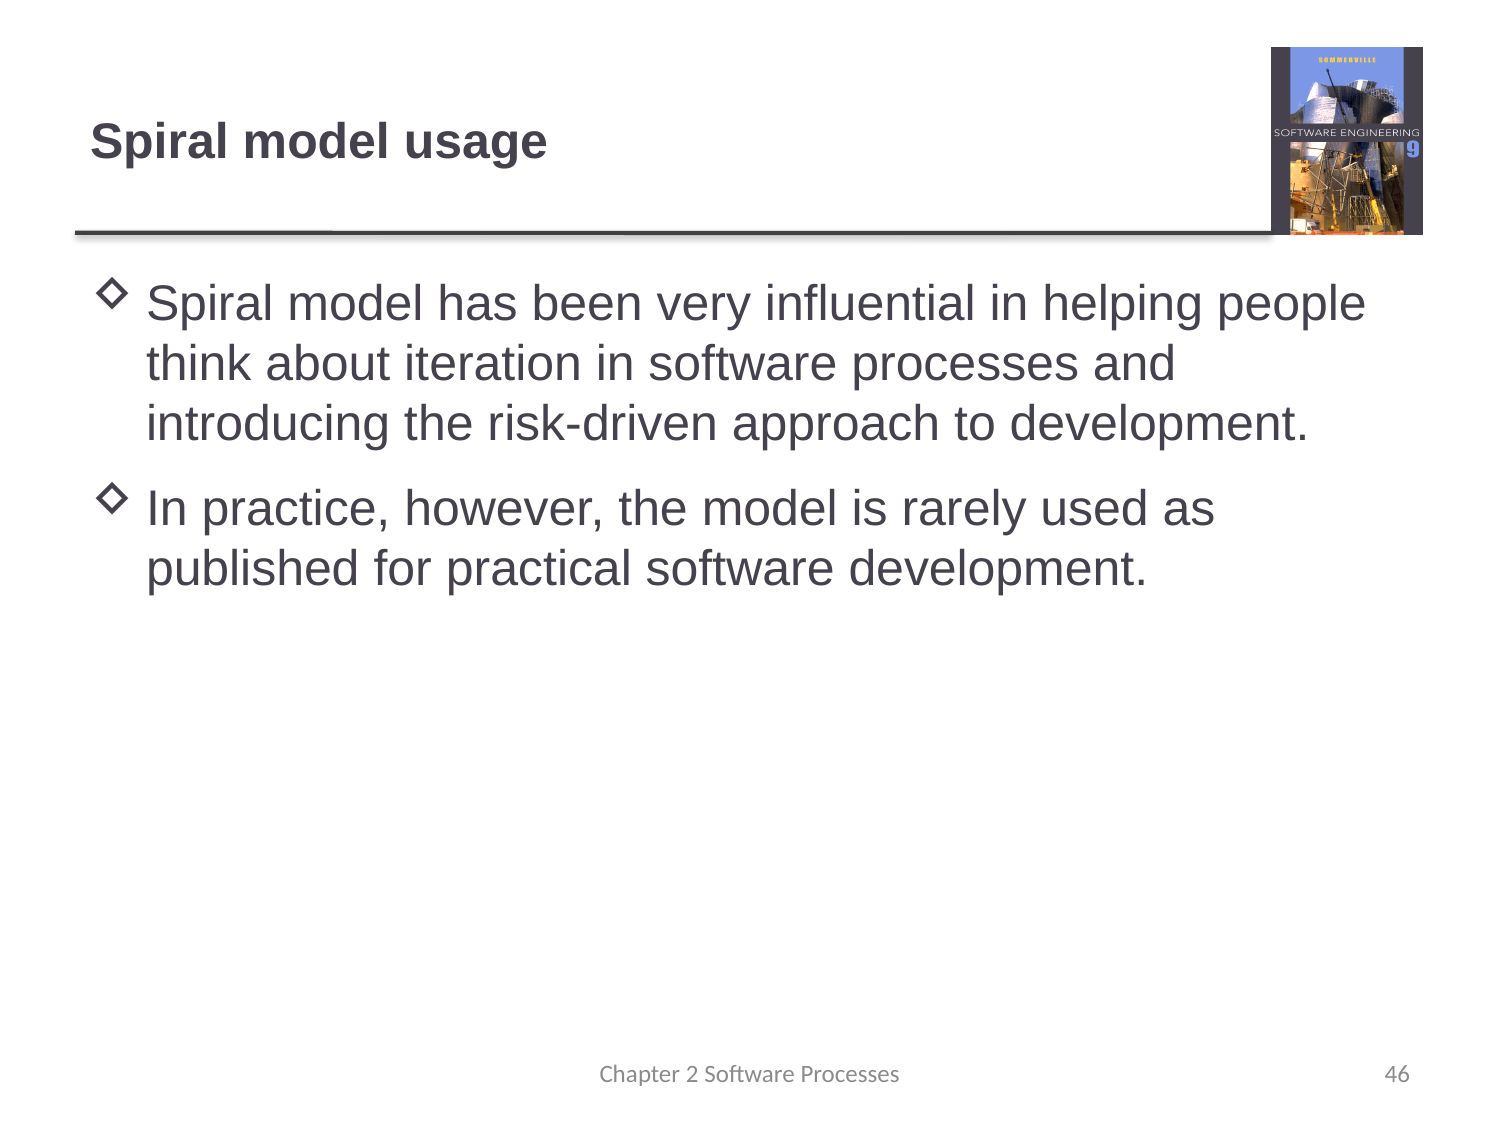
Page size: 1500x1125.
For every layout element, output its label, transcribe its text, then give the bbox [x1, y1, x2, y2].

footer Chapter 2 Software Processes [512, 1042, 988, 1103]
slide_number 46 [1074, 1042, 1425, 1103]
title Spiral model usage [74, 44, 1272, 233]
picture [1272, 47, 1423, 235]
list Spiral model has been very influential in helping people think about iteration in software processes and introducing the risk-driven approach to development. In practice, however, the model is rarely used as published for practical software development. [75, 262, 1425, 1005]
